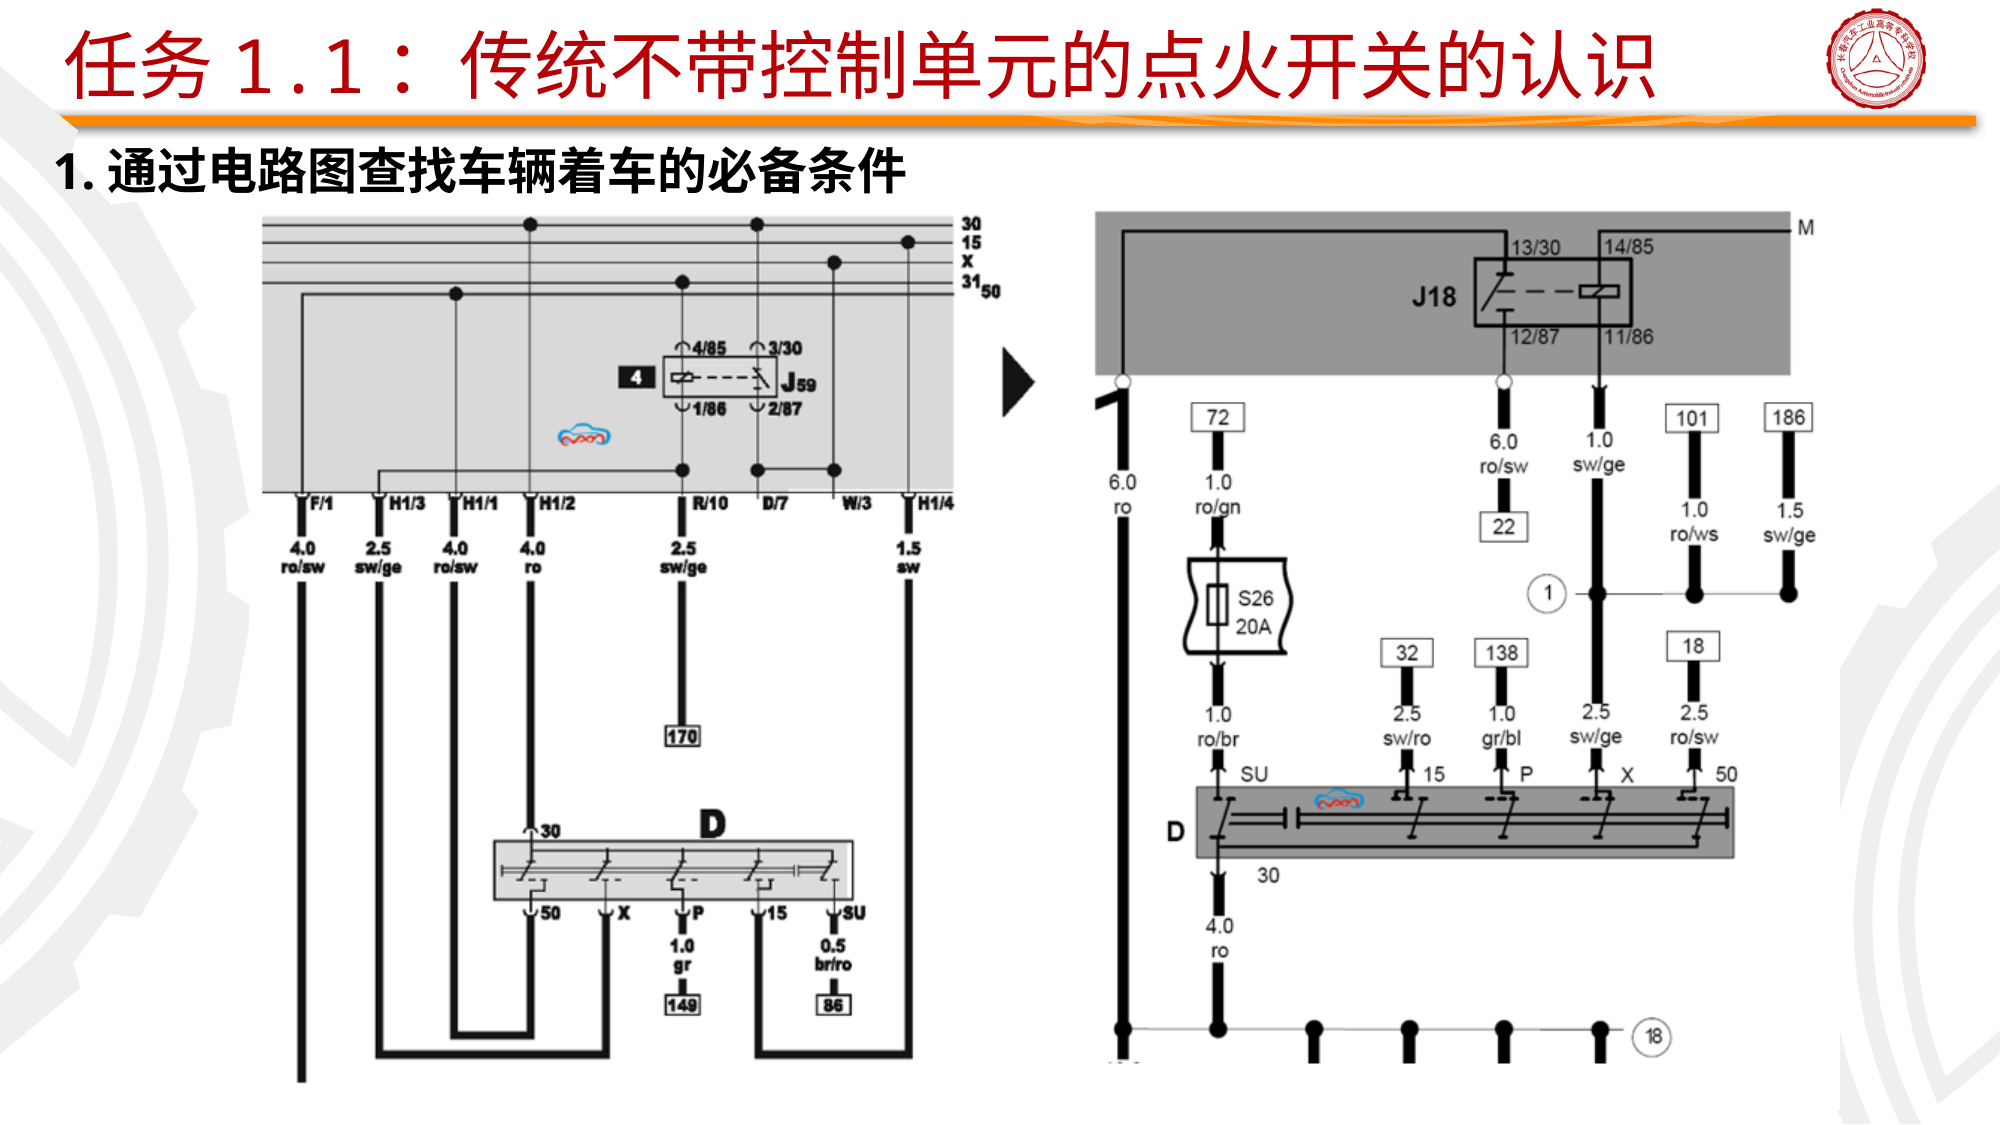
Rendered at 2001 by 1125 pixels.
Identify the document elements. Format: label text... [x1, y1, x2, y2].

picture [249, 198, 1840, 1110]
picture [1826, 8, 1926, 109]
text_box 任务1.1：传统不带控制单元的点火开关的认识 [49, 21, 1752, 121]
title 1.通过电路图查找车辆着车的必备条件 [37, 138, 1546, 238]
